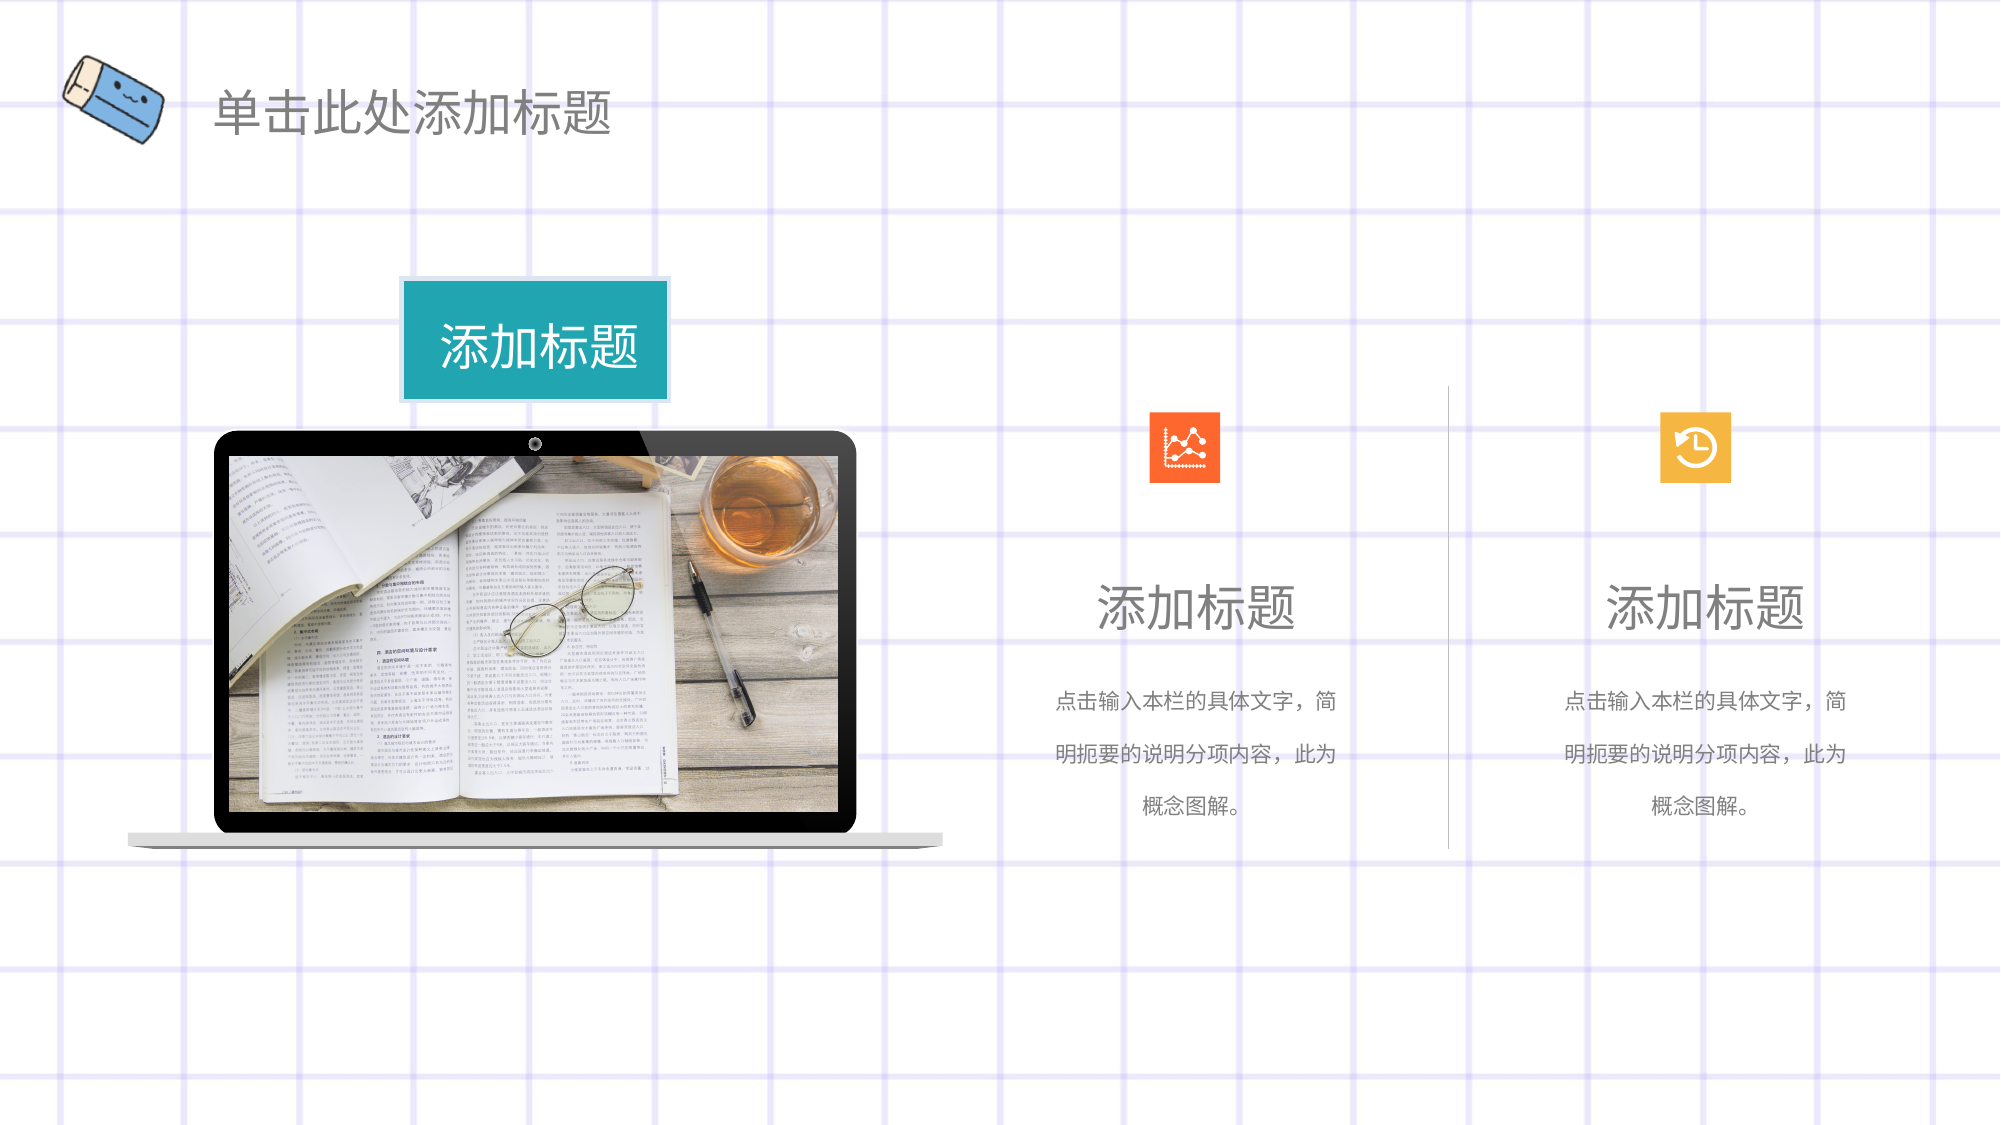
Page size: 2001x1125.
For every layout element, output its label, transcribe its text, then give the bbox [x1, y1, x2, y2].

text_box [127, 832, 943, 846]
text_box [1674, 427, 1718, 469]
text_box [127, 846, 943, 850]
text_box [400, 277, 670, 402]
picture [0, 0, 2001, 1125]
text_box [1149, 411, 1221, 484]
text_box [1659, 411, 1732, 484]
text_box 点击输入本栏的具体文字，简明扼要的说明分项内容，此为概念图解。 [1547, 667, 1864, 813]
text_box 单击此处添加标题 [197, 69, 640, 154]
text_box 添加标题 [1076, 564, 1317, 649]
text_box [528, 437, 543, 451]
text_box [228, 455, 798, 814]
text_box 添加标题 [1585, 564, 1826, 649]
text_box [636, 426, 859, 837]
text_box 添加标题 [419, 303, 660, 388]
text_box [213, 430, 805, 832]
text_box [1163, 427, 1207, 469]
text_box 点击输入本栏的具体文字，简明扼要的说明分项内容，此为概念图解。 [1038, 667, 1355, 813]
